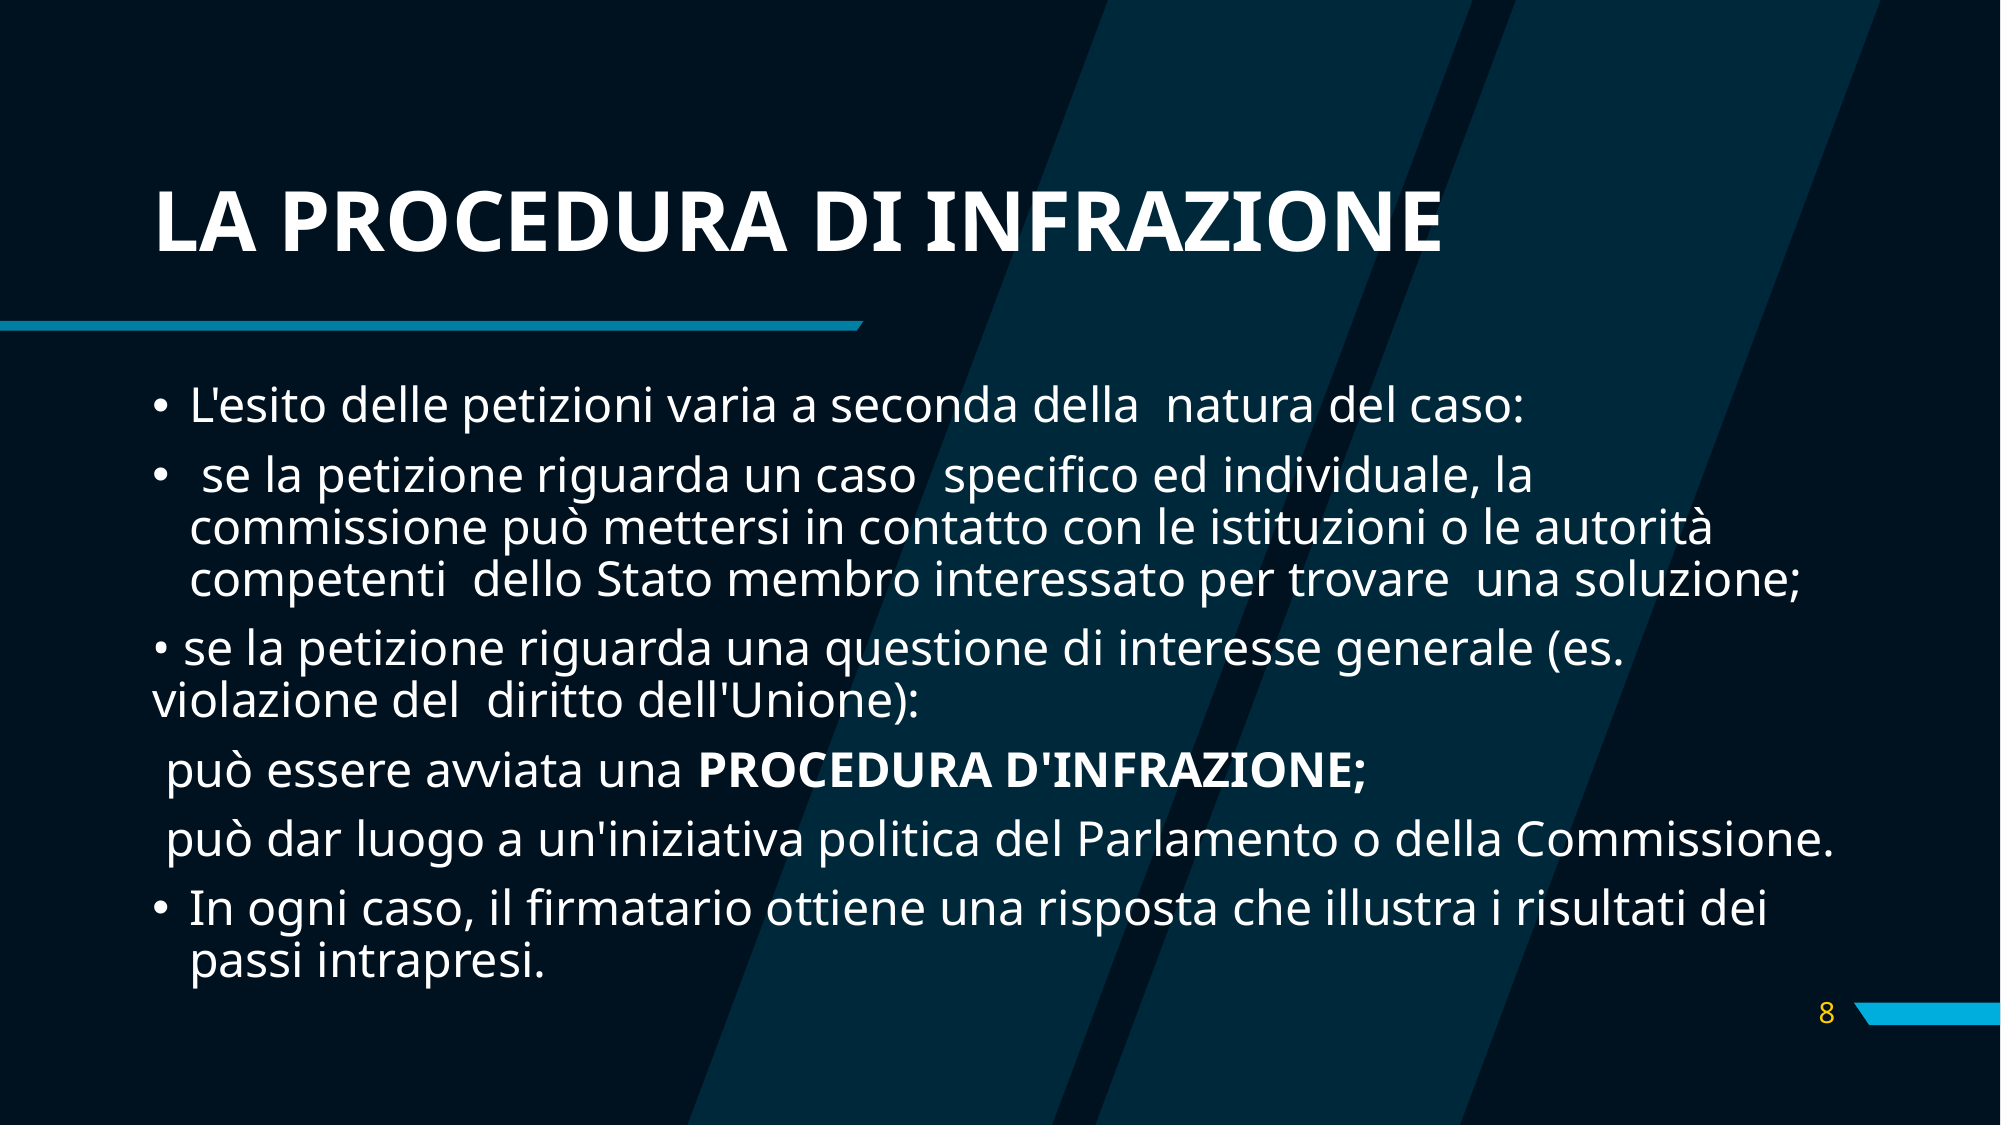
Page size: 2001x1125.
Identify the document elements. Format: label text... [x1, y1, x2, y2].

title LA PROCEDURA DI INFRAZIONE [137, 59, 1863, 278]
slide_number 8 [1760, 1014, 1851, 1045]
list L'esito delle petizioni varia a seconda della natura del caso: se la petizione riguarda un caso specifico ed individuale, la commissione può mettersi in contatto con le istituzioni o le autorità competenti dello Stato membro interessato per trovare una soluzione; • se la petizione riguarda una questione di interesse generale (es. violazione del diritto dell'Unione): può essere avviata una PROCEDURA D'INFRAZIONE; può dar luogo a un'iniziativa politica del Parlamento o della Commissione. In ogni caso, il firmatario ottiene una risposta che illustra i risultati dei passi intrapresi. [137, 373, 1863, 1014]
